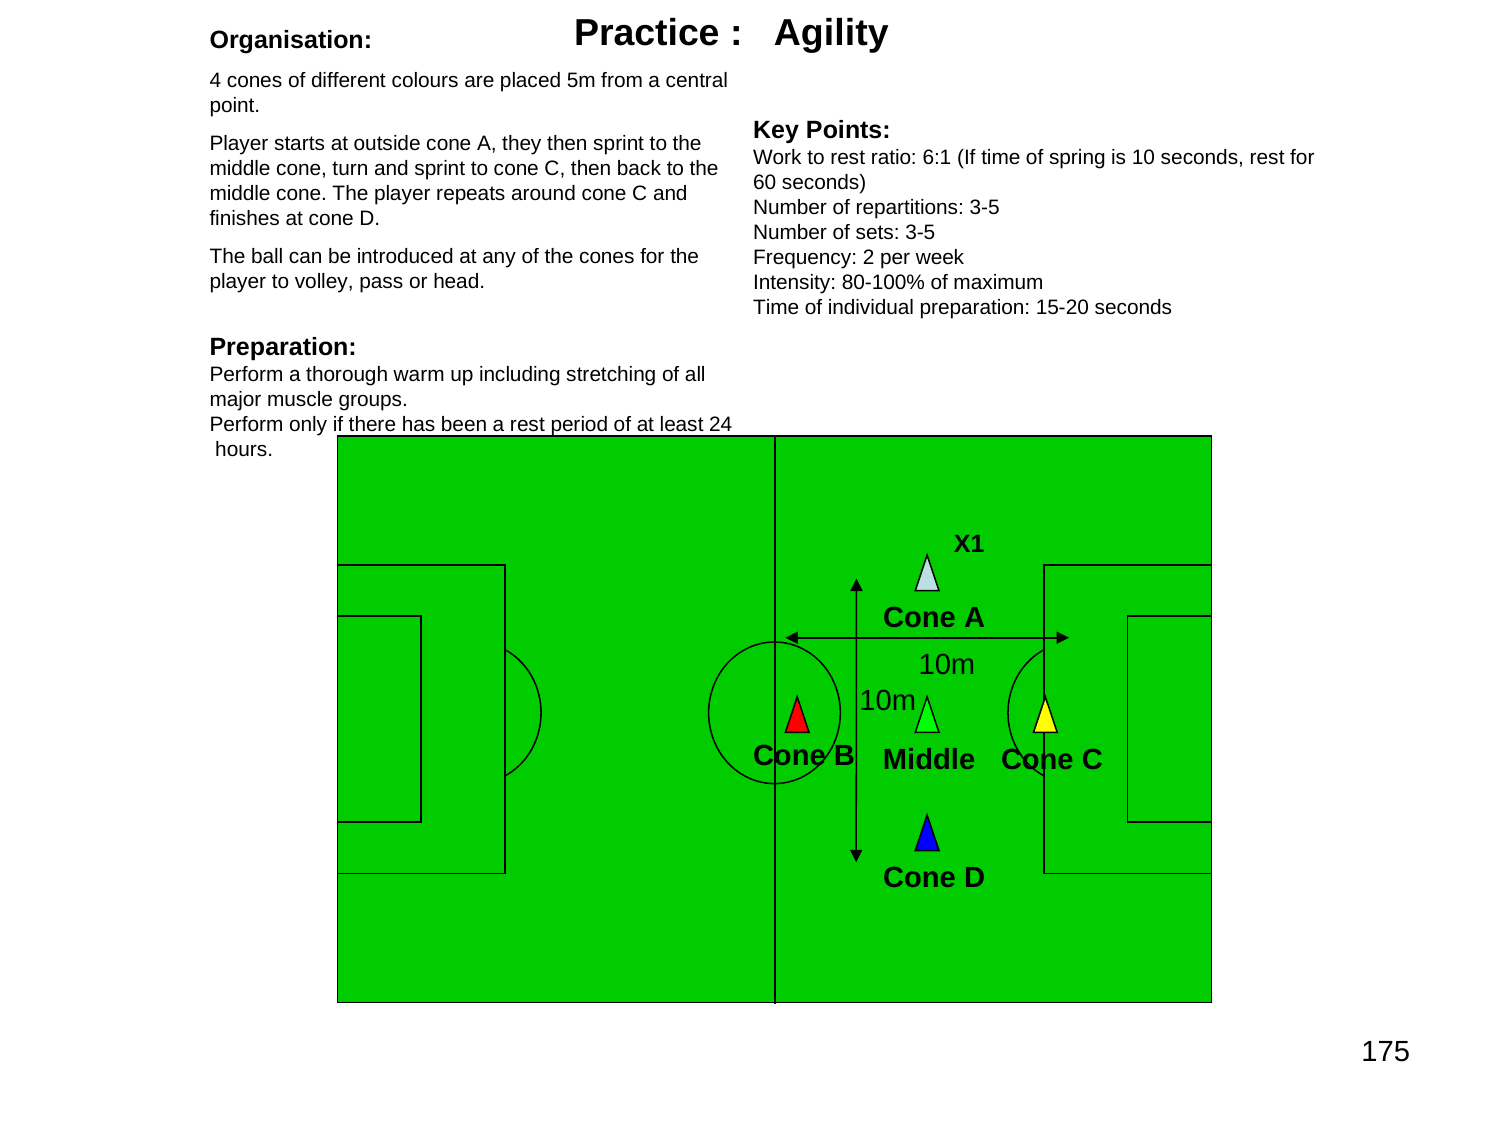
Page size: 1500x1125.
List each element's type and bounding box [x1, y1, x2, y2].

text_box [1074, 1024, 1425, 1103]
text_box [194, 0, 1353, 1005]
